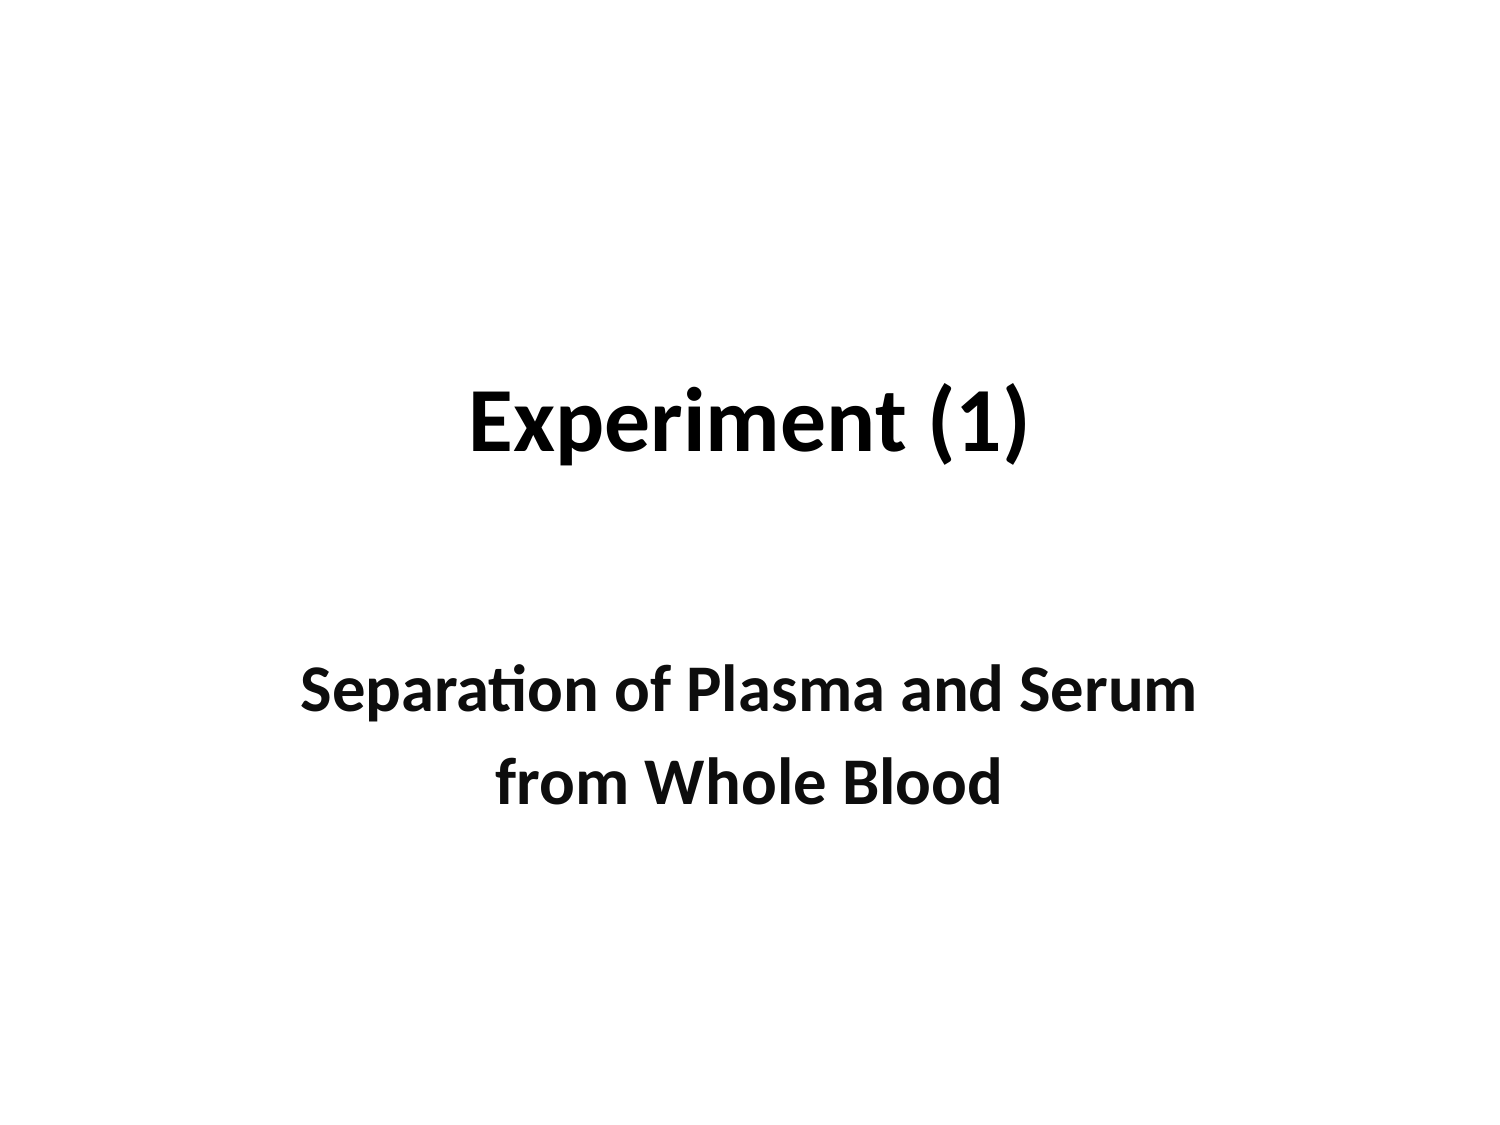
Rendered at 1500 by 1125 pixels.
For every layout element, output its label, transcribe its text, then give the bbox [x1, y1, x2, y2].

subtitle Separation of Plasma and Serum from Whole Blood [225, 637, 1275, 925]
title Experiment (1) [112, 349, 1388, 591]
